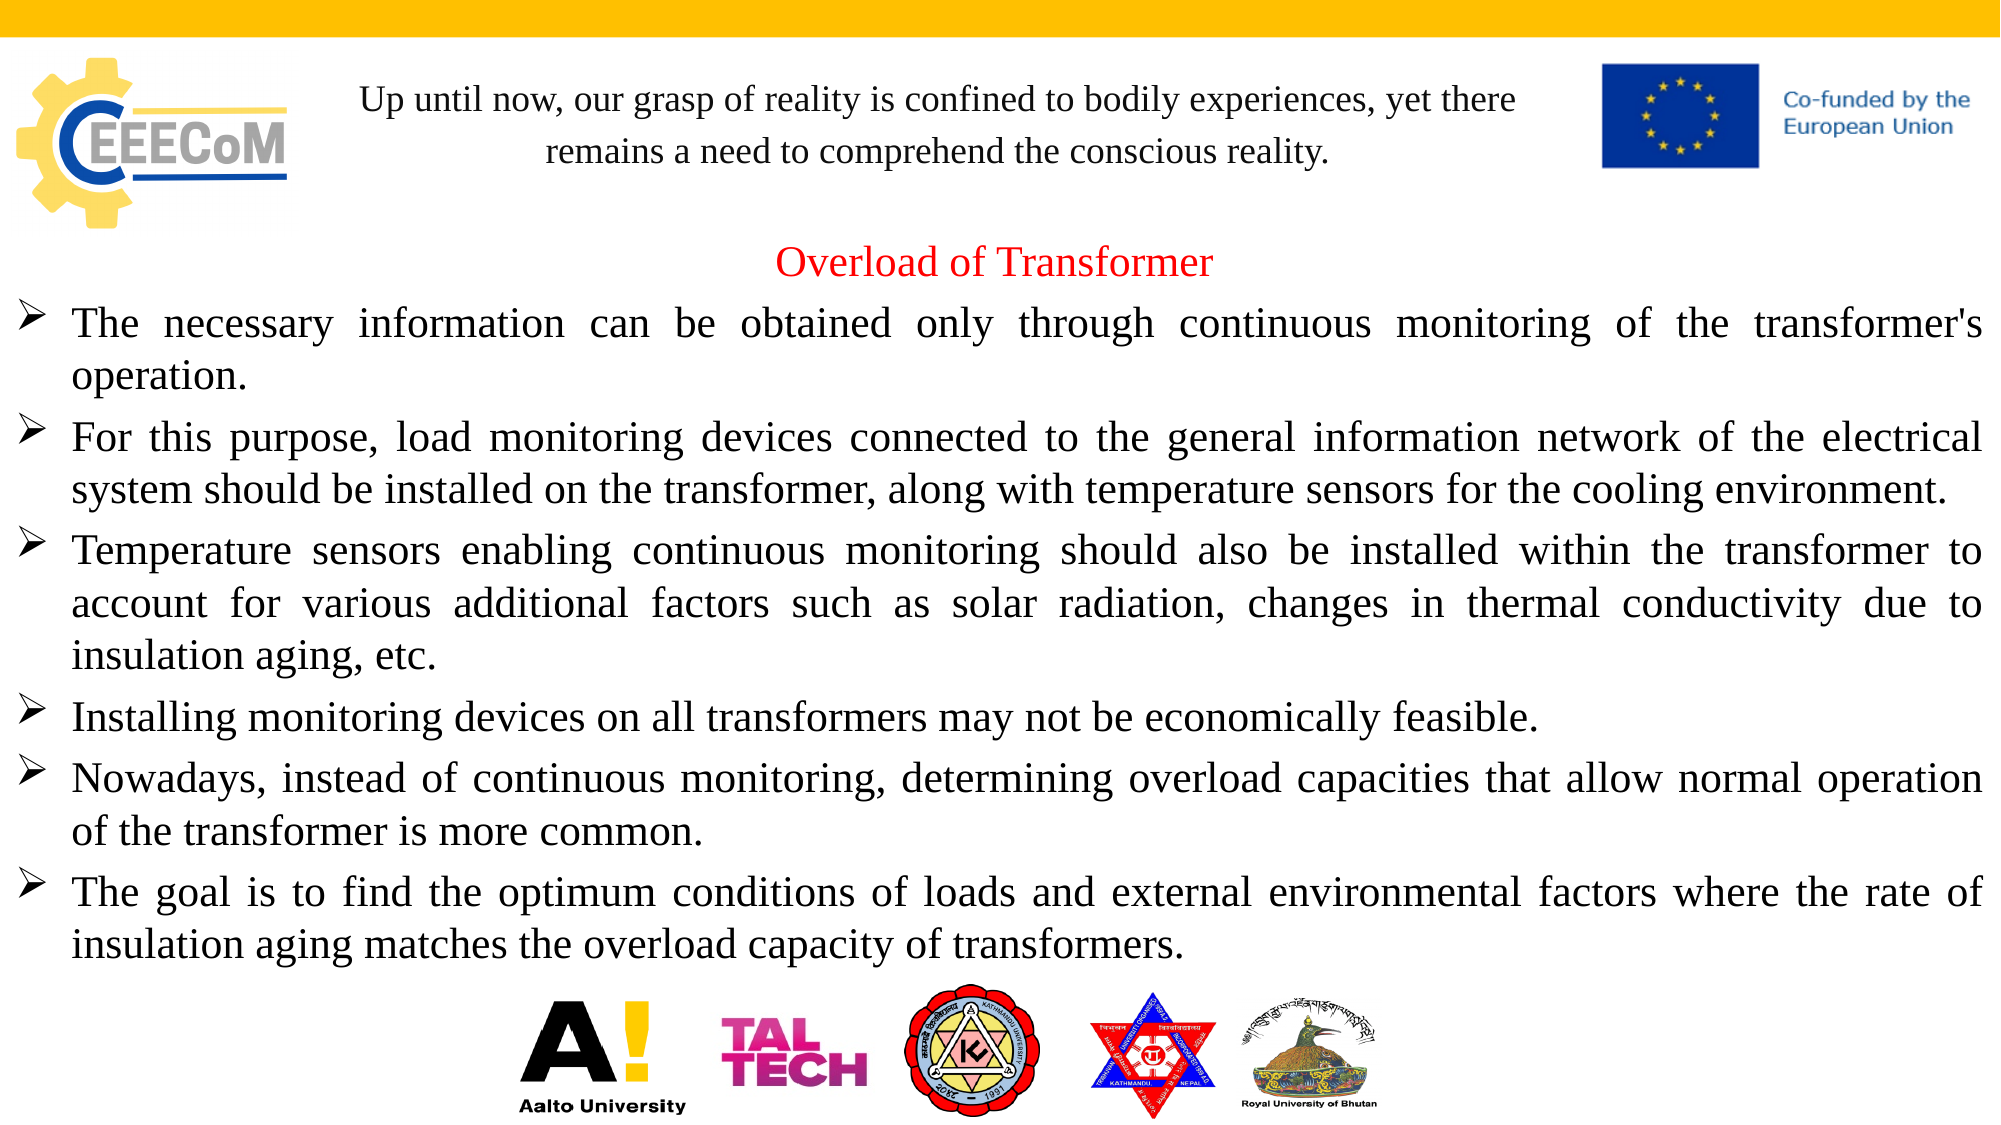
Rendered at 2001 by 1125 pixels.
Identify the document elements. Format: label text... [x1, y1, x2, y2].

title Up until now, our grasp of reality is confined to bodily experiences, yet there remains a need to comprehend the conscious reality. [312, 37, 1565, 201]
picture [11, 50, 299, 224]
list Overload of Transformer The necessary information can be obtained only through continuous monitoring of the transformer's operation. For this purpose, load monitoring devices connected to the general information network of the electrical system should be installed on the transformer, along with temperature sensors for the cooling environment. Temperature sensors enabling continuous monitoring should also be installed within the transformer to account for various additional factors such as solar radiation, changes in thermal conductivity due to insulation aging, etc. Installing monitoring devices on all transformers may not be economically feasible. Nowadays, instead of continuous monitoring, determining overload capacities that allow normal operation of the transformer is more common. The goal is to find the optimum conditions of loads and external environmental factors where the rate of insulation aging matches the overload capacity of transformers. [0, 224, 2000, 975]
picture [512, 984, 1382, 1125]
picture [1595, 46, 2000, 181]
